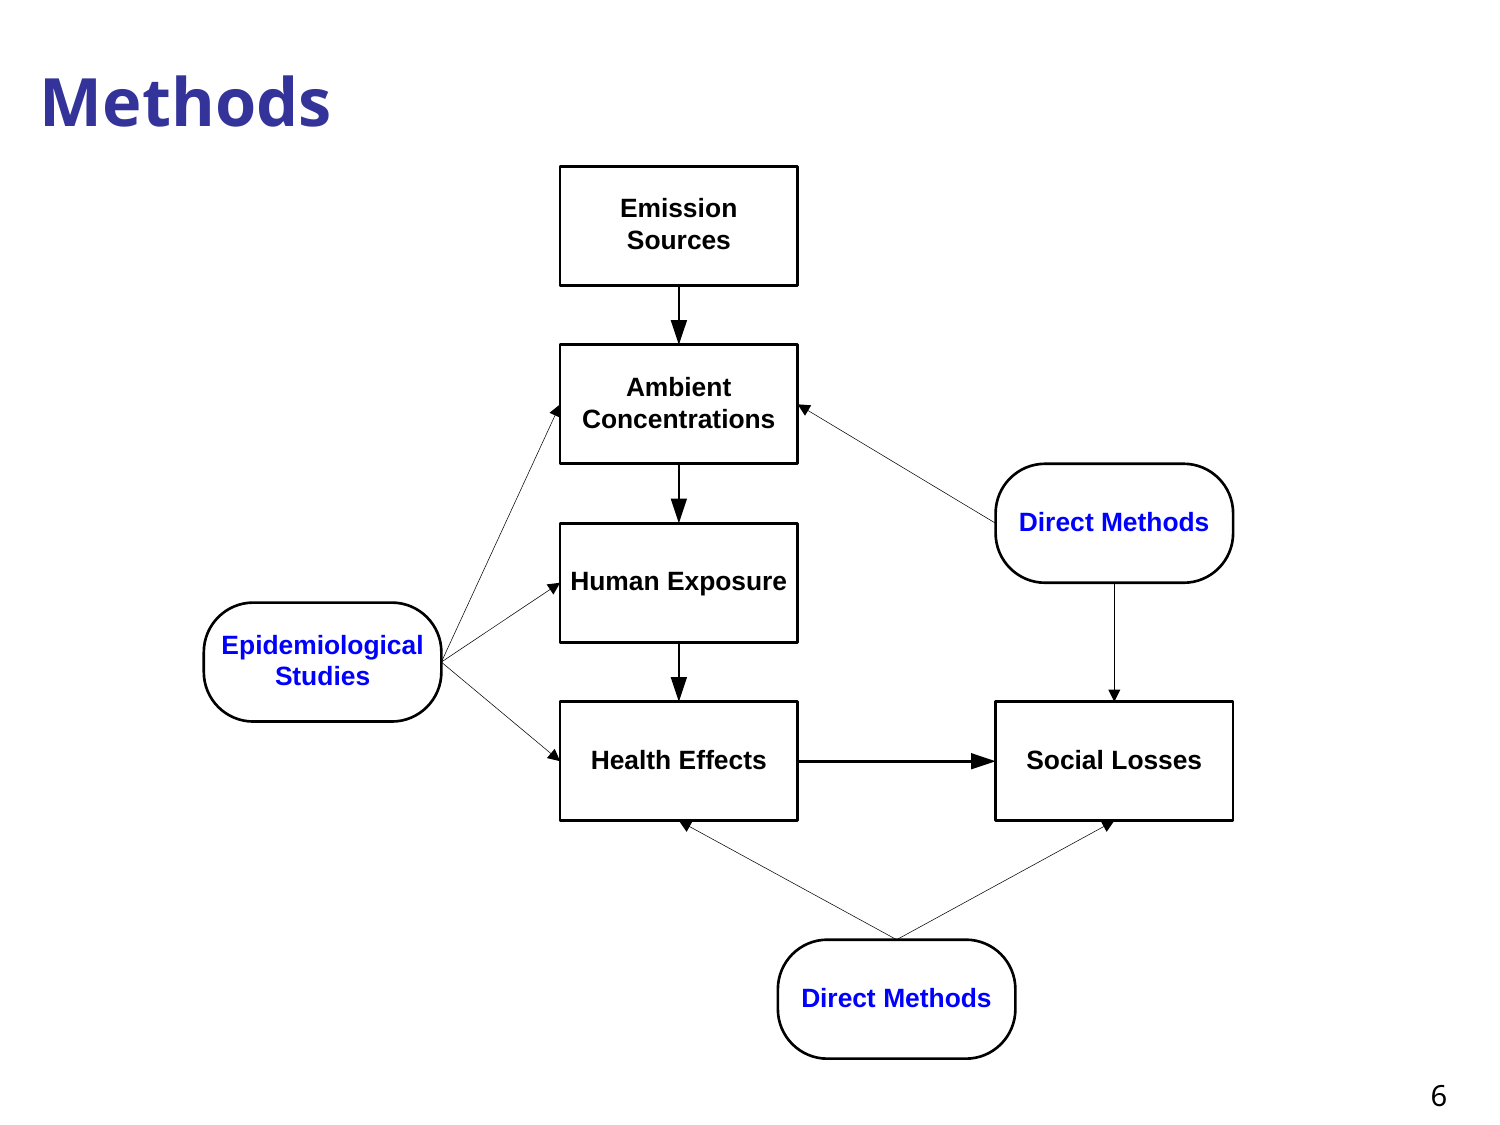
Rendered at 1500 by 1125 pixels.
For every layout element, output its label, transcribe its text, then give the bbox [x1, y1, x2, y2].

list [199, 162, 1238, 1063]
title Methods [24, 24, 1463, 176]
slide_number 6 [1149, 1049, 1463, 1125]
